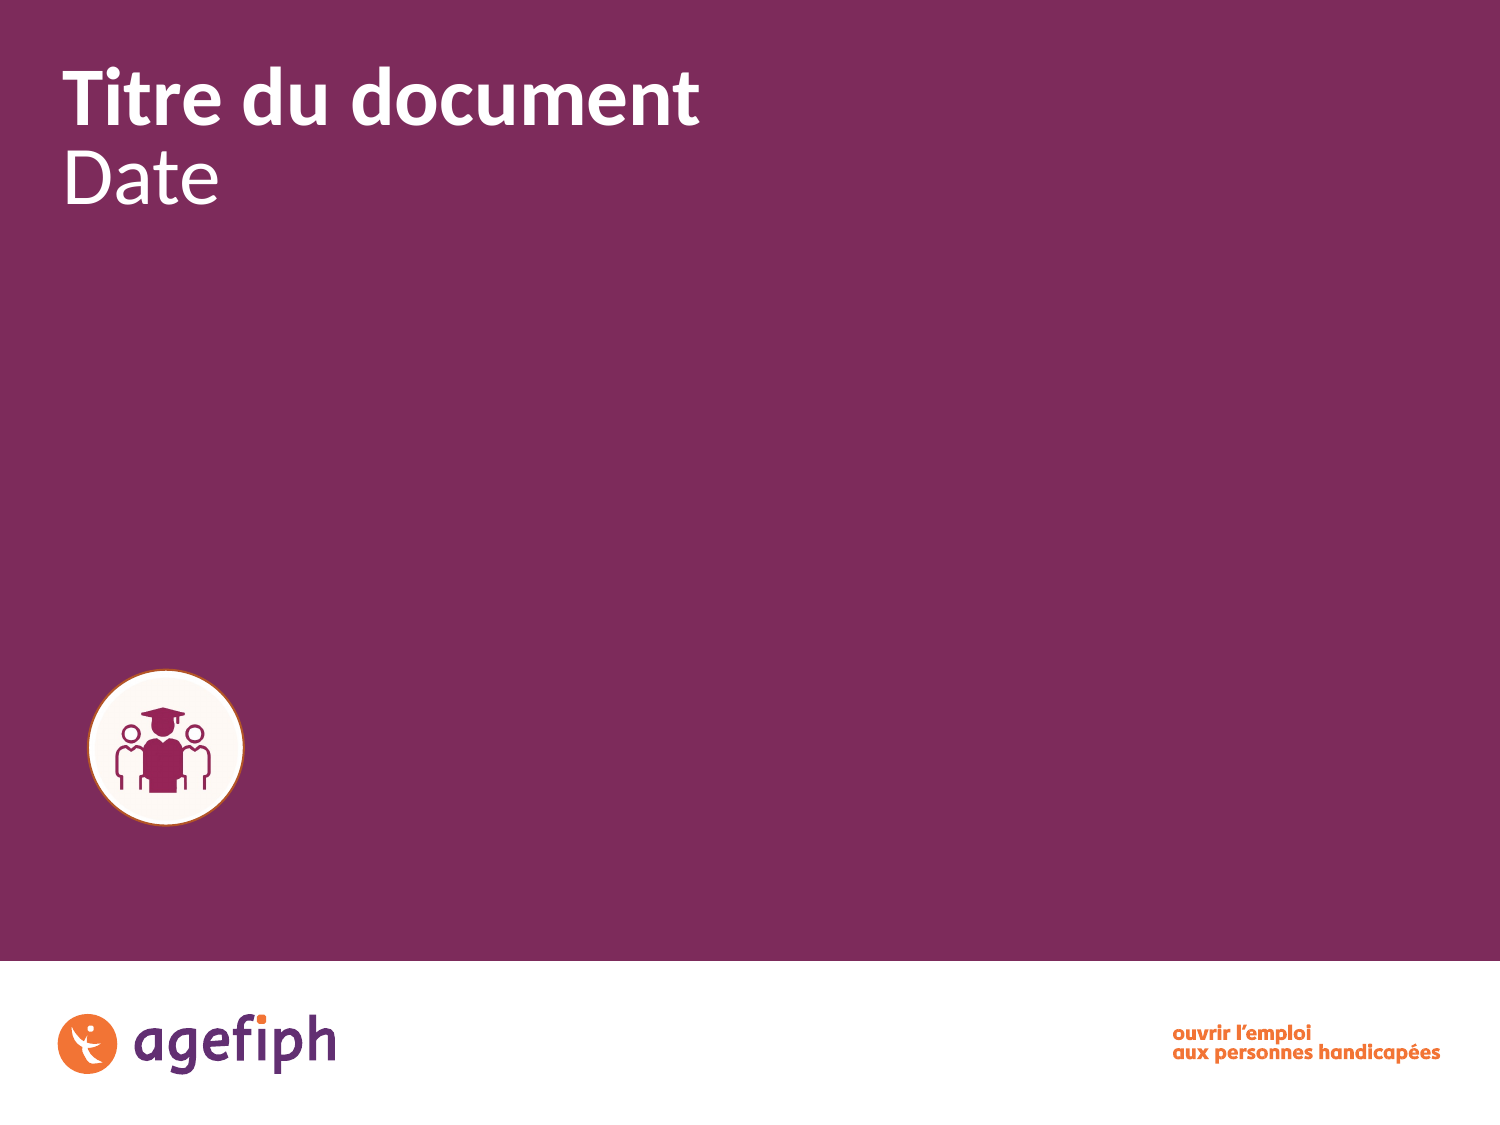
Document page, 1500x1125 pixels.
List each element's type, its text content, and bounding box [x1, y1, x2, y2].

picture [89, 671, 242, 824]
title Titre du document Date [47, 55, 1436, 232]
